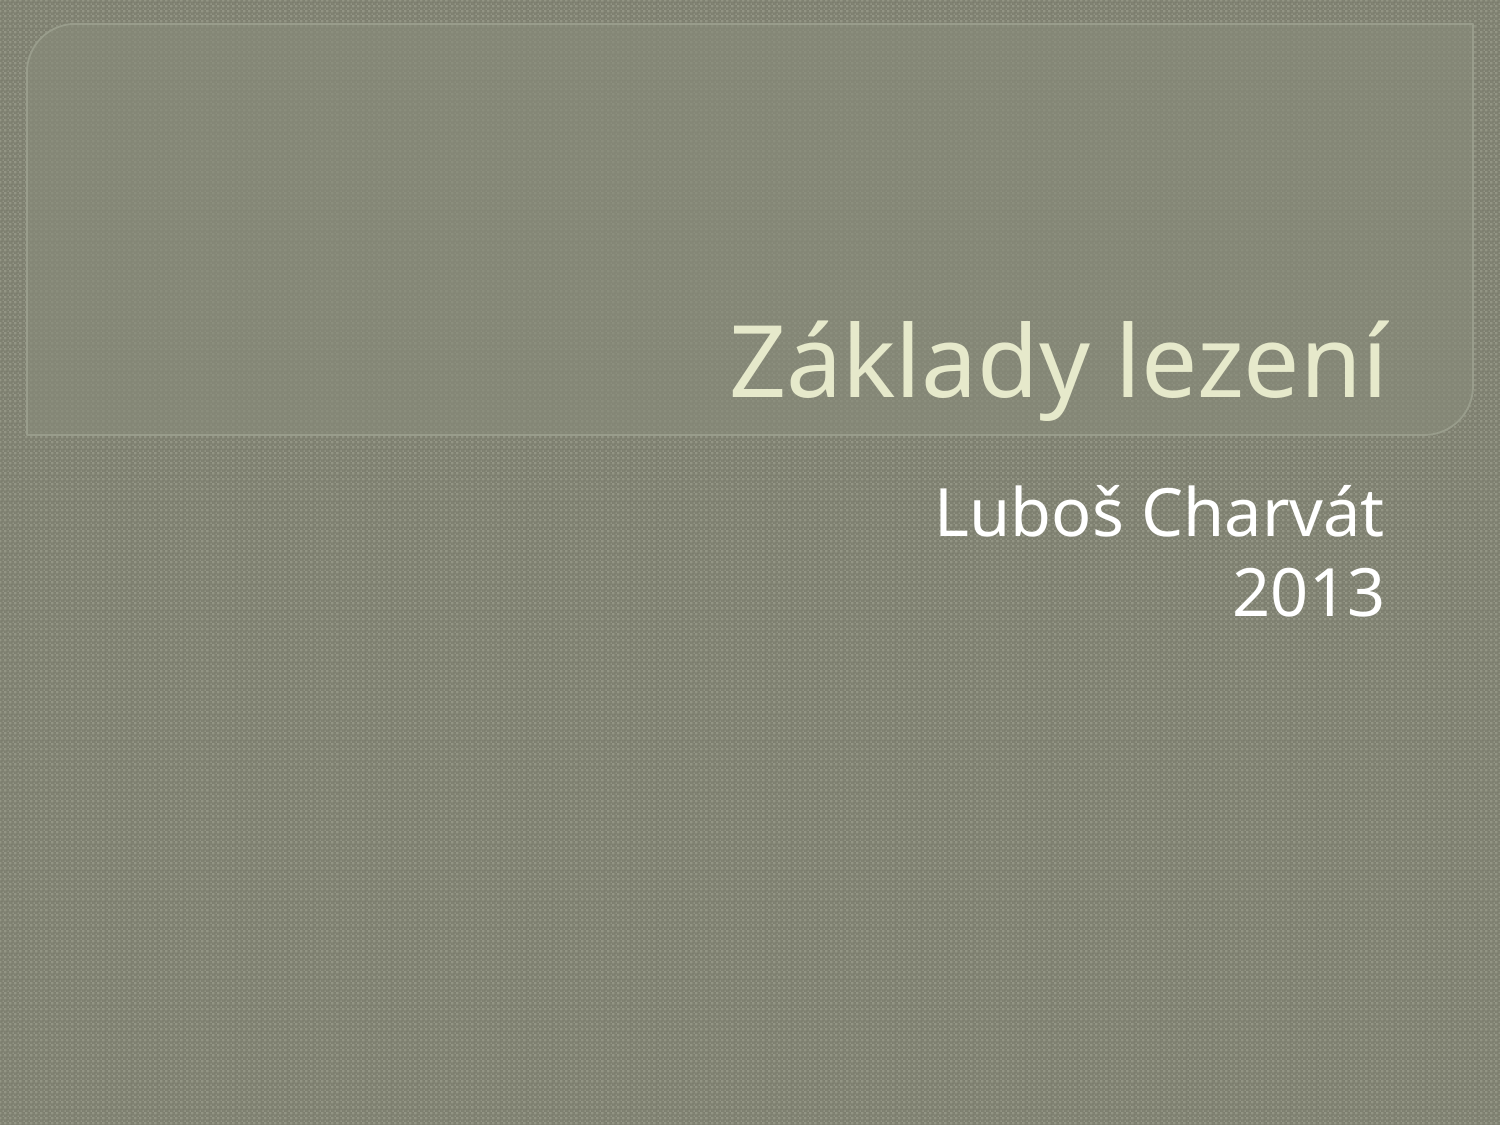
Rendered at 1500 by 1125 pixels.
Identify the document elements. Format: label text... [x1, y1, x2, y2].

title Základy lezení [76, 62, 1427, 425]
subtitle Luboš Charvát 2013 [350, 462, 1427, 750]
